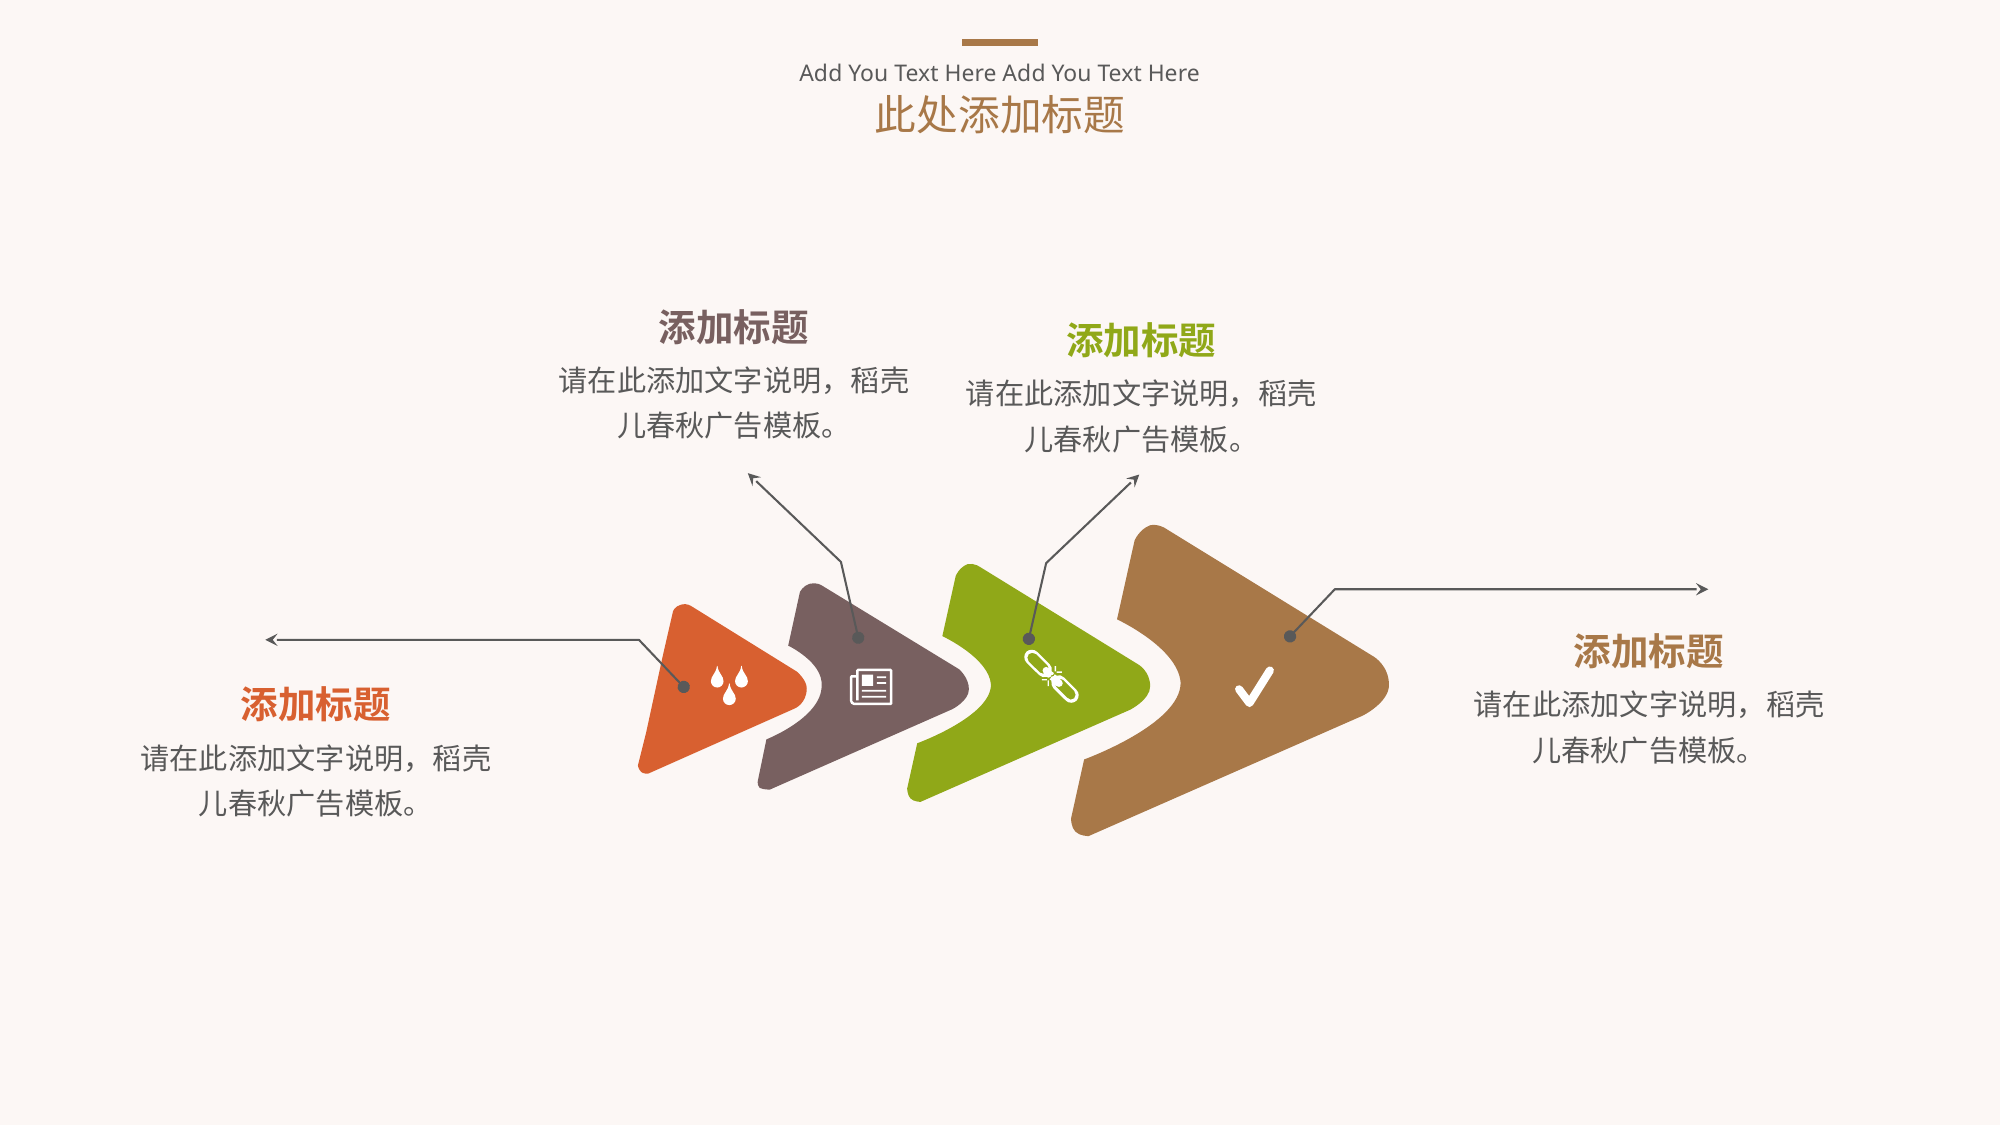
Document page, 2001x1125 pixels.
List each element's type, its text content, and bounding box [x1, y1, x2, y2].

text_box [1235, 666, 1274, 708]
text_box 此处添加标题 [859, 93, 1141, 147]
text_box [722, 683, 736, 706]
text_box [637, 604, 807, 774]
text_box [735, 665, 748, 688]
text_box [907, 563, 1151, 802]
text_box 添加标题 [998, 309, 1284, 357]
text_box [747, 473, 865, 644]
text_box 请在此添加文字说明，稻壳儿春秋广告模板。 [1450, 668, 1849, 775]
text_box [757, 583, 969, 790]
text_box [861, 674, 874, 686]
text_box 请在此添加文字说明，稻壳儿春秋广告模板。 [535, 344, 933, 451]
text_box [1022, 474, 1140, 645]
text_box Add You Text Here Add You Text Here [770, 42, 1230, 93]
text_box 添加标题 [173, 674, 458, 722]
text_box [1071, 524, 1389, 837]
text_box 添加标题 [1506, 620, 1792, 668]
text_box 添加标题 [591, 296, 877, 344]
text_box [1023, 648, 1080, 704]
text_box [265, 633, 690, 693]
text_box [1284, 583, 1709, 643]
text_box 请在此添加文字说明，稻壳儿春秋广告模板。 [942, 357, 1341, 464]
text_box 请在此添加文字说明，稻壳儿春秋广告模板。 [117, 722, 515, 828]
text_box [710, 665, 724, 688]
text_box [849, 668, 893, 706]
